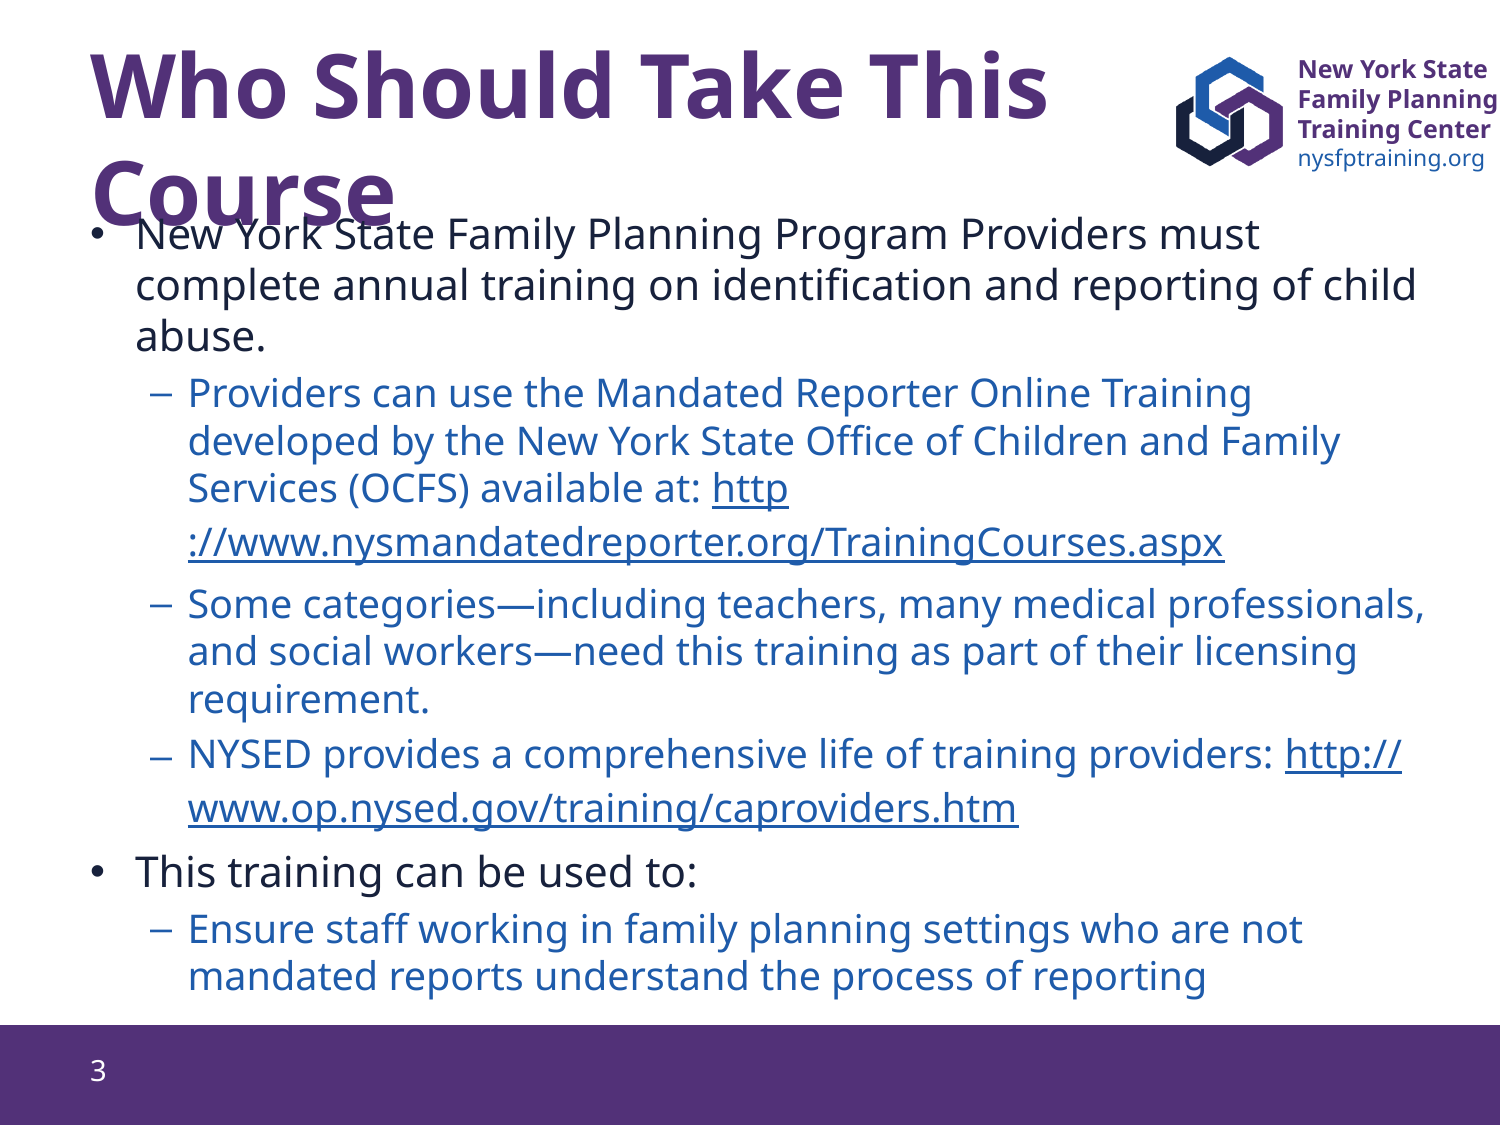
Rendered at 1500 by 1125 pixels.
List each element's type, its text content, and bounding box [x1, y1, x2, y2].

slide_number 3 [75, 1042, 285, 1103]
picture [1175, 55, 1284, 168]
list New York State Family Planning Program Providers must complete annual training on identification and reporting of child abuse. Providers can use the Mandated Reporter Online Training developed by the New York State Office of Children and Family Services (OCFS) available at: http://www.nysmandatedreporter.org/TrainingCourses.aspx Some categories—including teachers, many medical professionals, and social workers—need this training as part of their licensing requirement. NYSED provides a comprehensive life of training providers: http://www.op.nysed.gov/training/caproviders.htm This training can be used to: Ensure staff working in family planning settings who are not mandated reports understand the process of reporting [75, 200, 1463, 1013]
title Who Should Take This Course [75, 22, 1113, 200]
